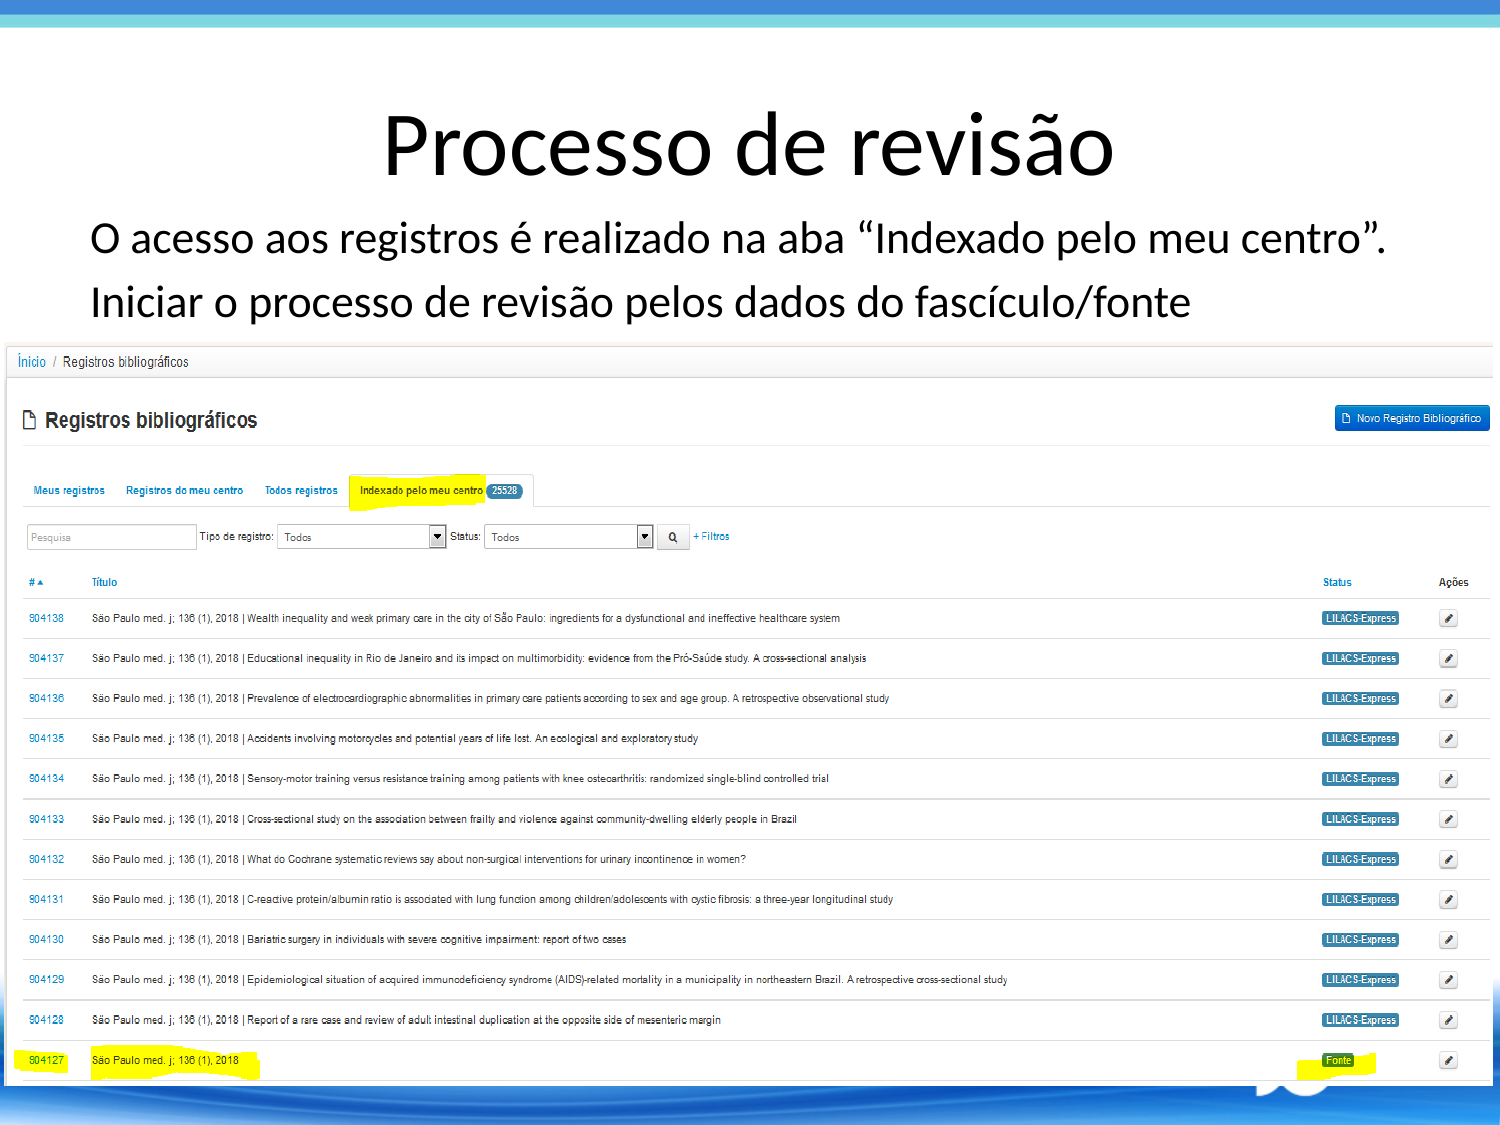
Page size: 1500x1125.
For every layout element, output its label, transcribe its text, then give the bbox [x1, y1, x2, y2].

title Processo de revisão [75, 45, 1425, 200]
slide_number 10 [1074, 1094, 1425, 1103]
list O acesso aos registros é realizado na aba “Indexado pelo meu centro”. Iniciar o processo de revisão pelos dados do fascículo/fonte [75, 200, 1425, 341]
picture [0, 0, 1500, 1125]
